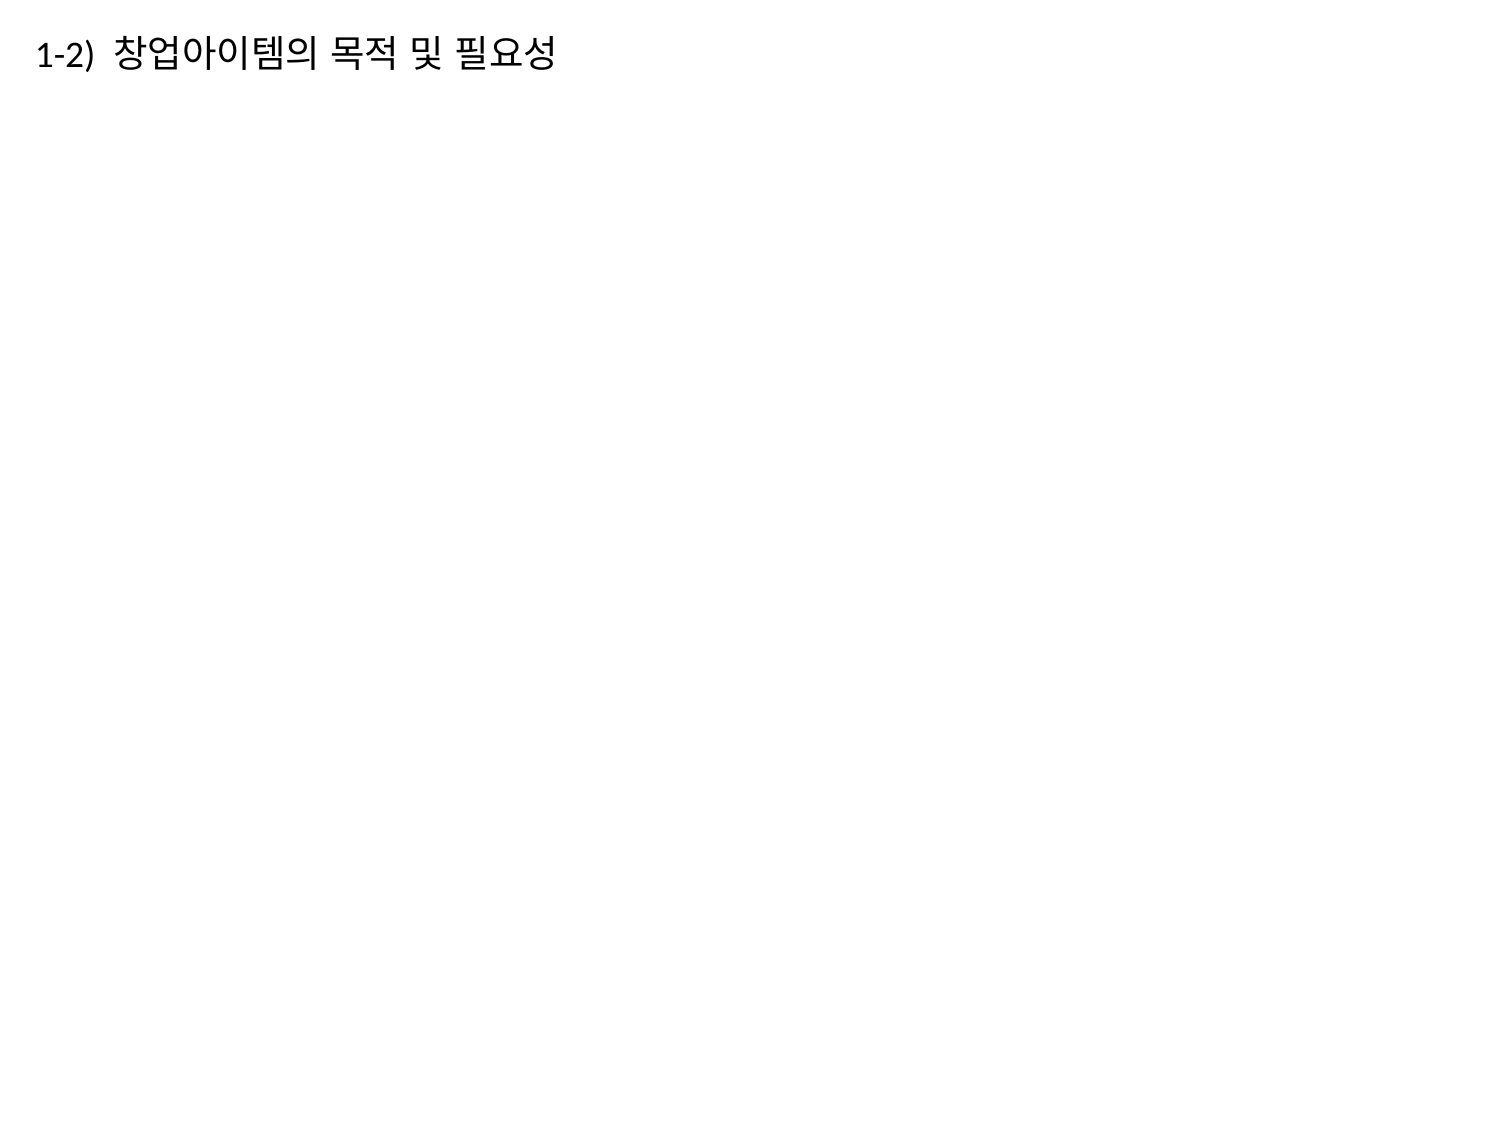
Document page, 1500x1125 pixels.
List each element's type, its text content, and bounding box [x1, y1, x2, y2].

text_box 1-2) 창업아이템의 목적 및 필요성 [20, 22, 662, 83]
